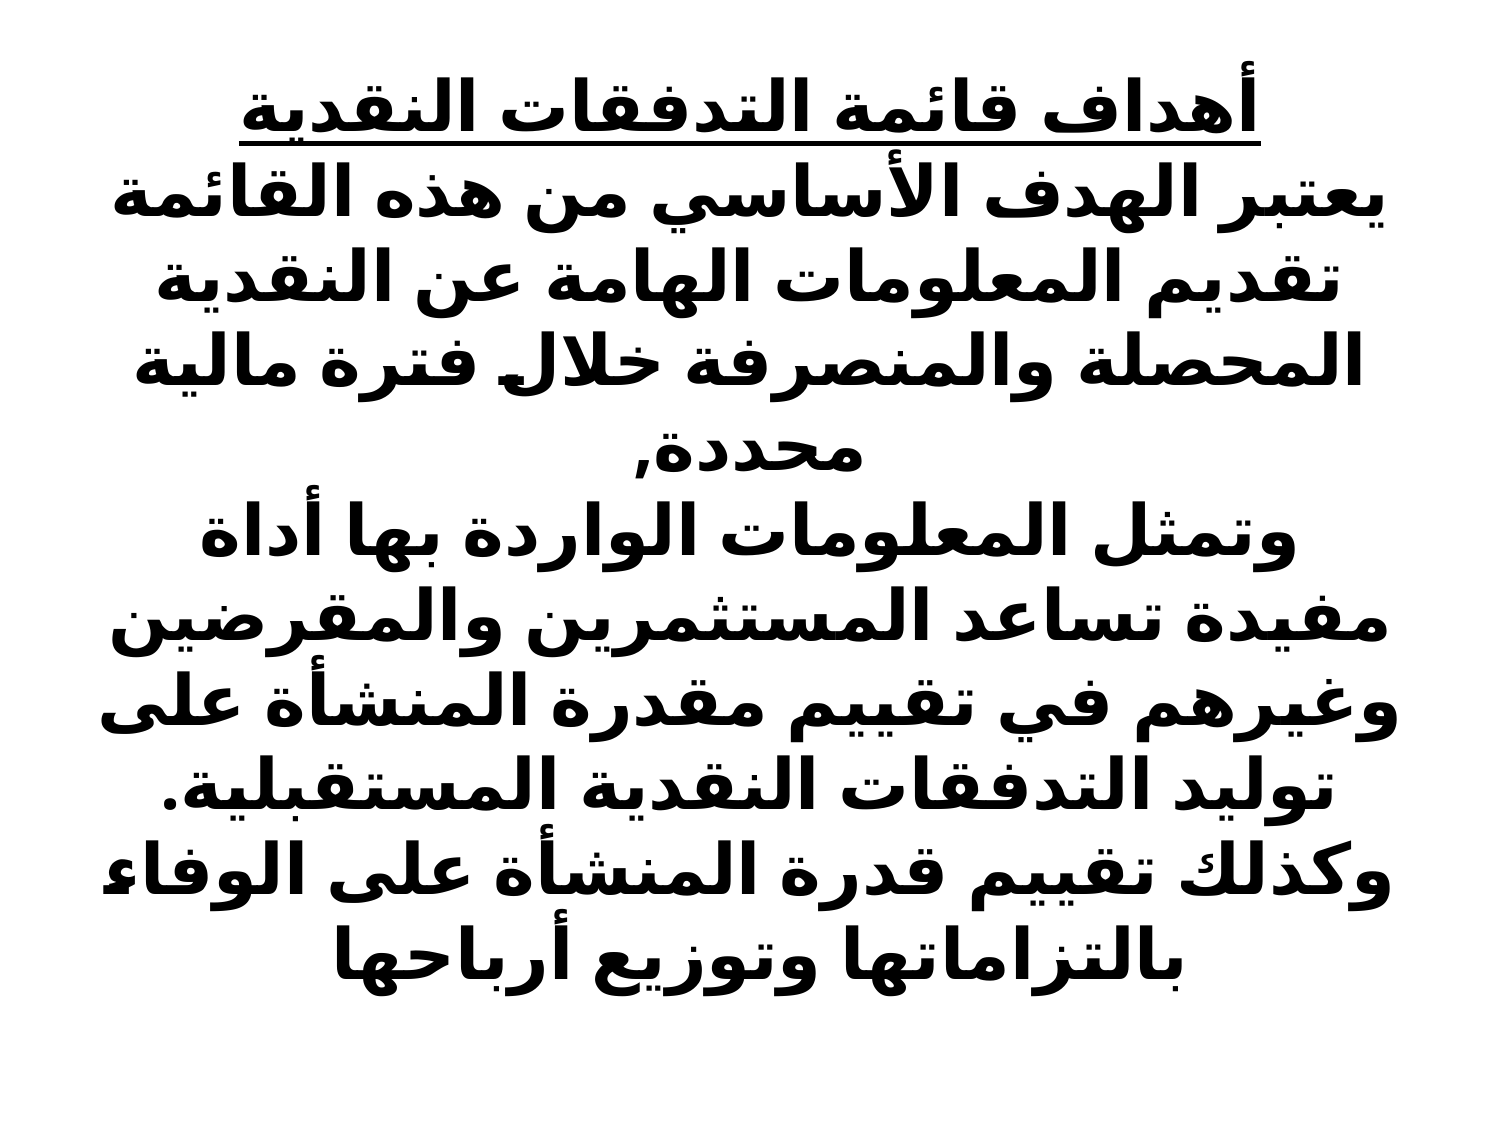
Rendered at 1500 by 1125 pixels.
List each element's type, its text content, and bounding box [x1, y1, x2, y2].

title أهداف قائمة التدفقات النقدية يعتبر الهدف الأساسي من هذه القائمة تقديم المعلومات الهامة عن النقدية المحصلة والمنصرفة خلال فترة مالية محددة, وتمثل المعلومات الواردة بها أداة مفيدة تساعد المستثمرين والمقرضين وغيرهم في تقييم مقدرة المنشأة على توليد التدفقات النقدية المستقبلية. وكذلك تقييم قدرة المنشأة على الوفاء بالتزاماتها وتوزيع أرباحها [75, 45, 1425, 1094]
